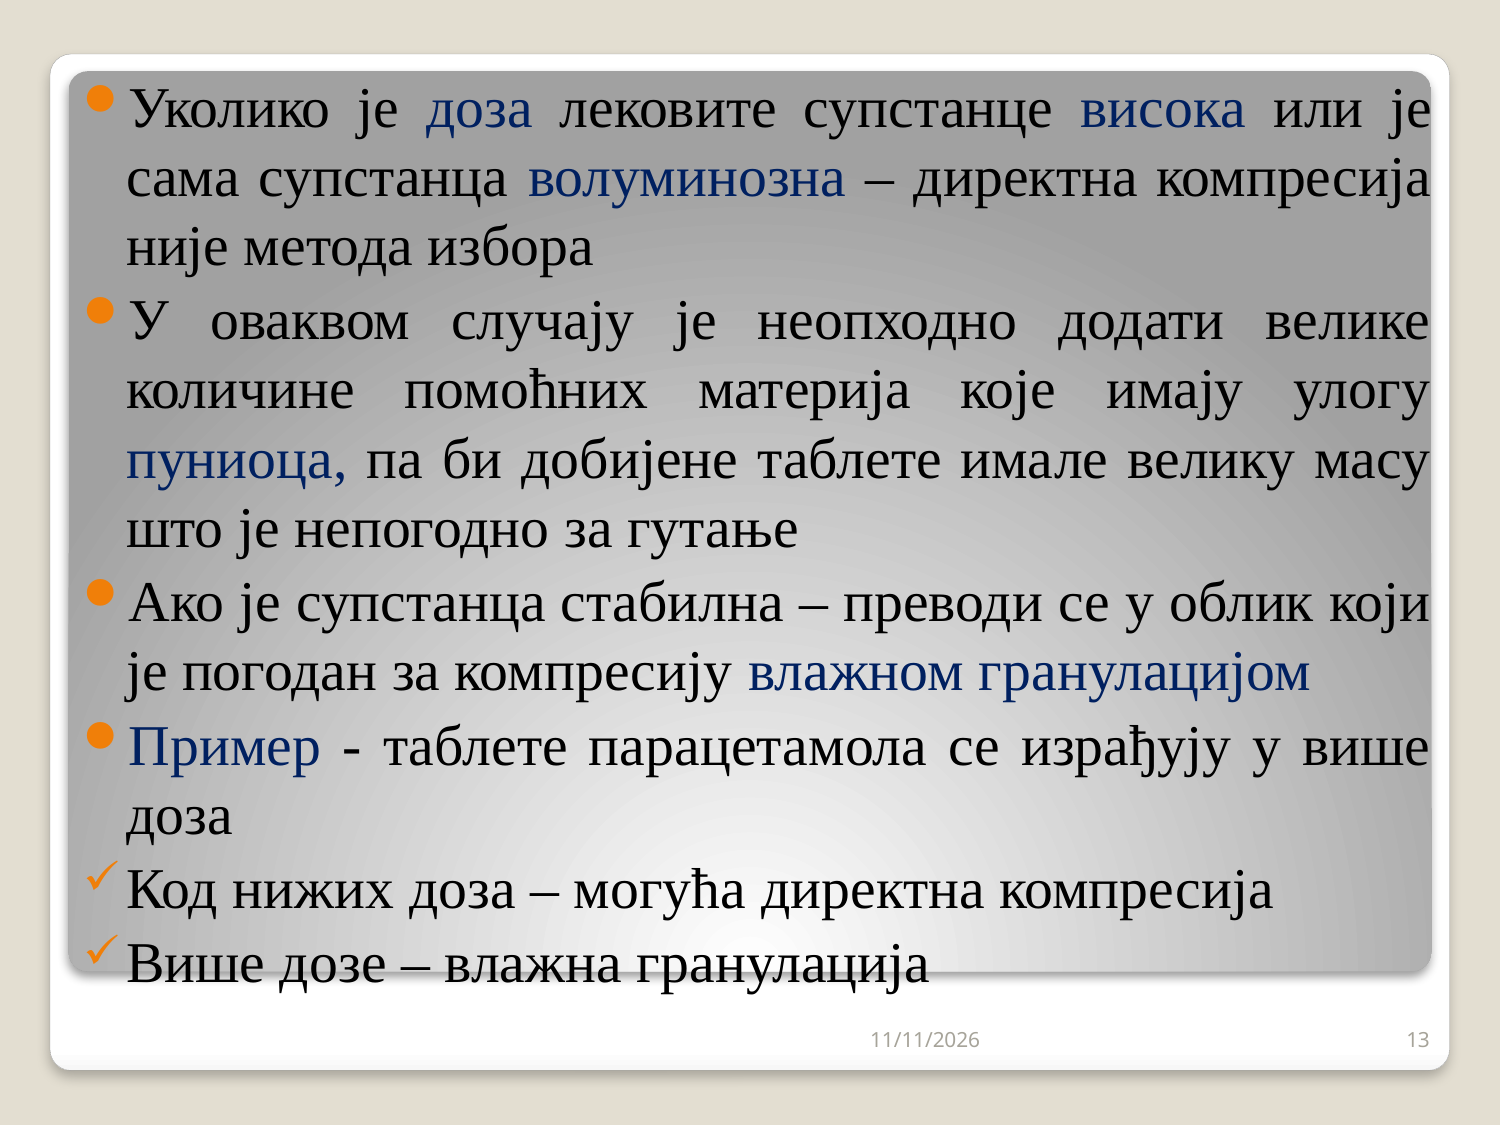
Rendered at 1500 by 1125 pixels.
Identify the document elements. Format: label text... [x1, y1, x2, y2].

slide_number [619, 1002, 995, 1063]
list Уколико је доза лековите супстанце висока или је сама супстанца волуминозна – директна компресија није метода избора У оваквом случају је неопходно додати велике количине помоћних материја које имају улогу пуниоца, па би добијене таблете имале велику масу што је непогодно за гутање Ако је супстанца стабилна – преводи се у облик који је погодан за компресију влажном гранулацијом Пример - таблете парацетамола се израђују у више доза Код нижих доза – могућа директна компресија Више дозе – влажна гранулација [53, 54, 1447, 1071]
slide_number 13 [1369, 1002, 1445, 1063]
